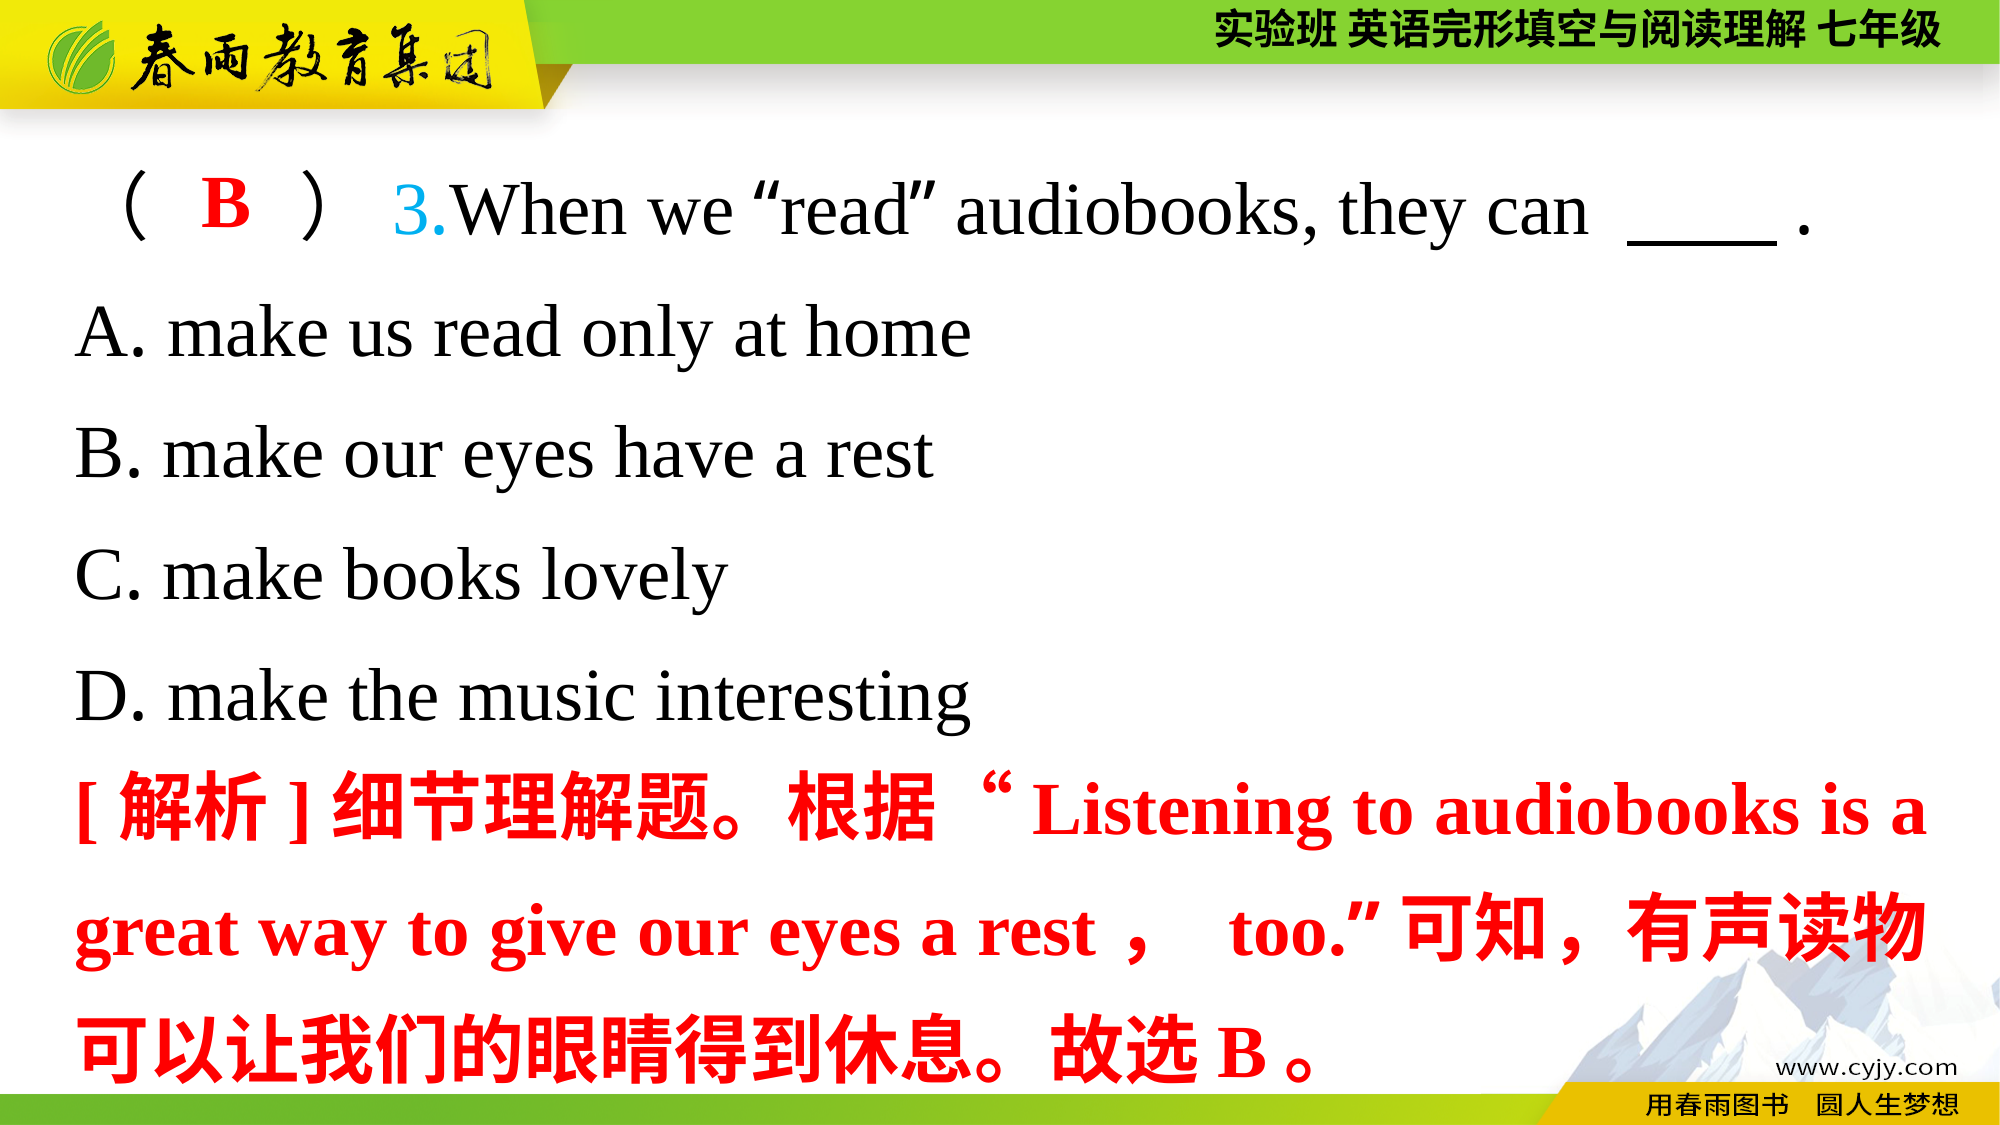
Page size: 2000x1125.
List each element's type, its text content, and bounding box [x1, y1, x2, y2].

picture [0, 0, 2000, 1125]
text_box B [186, 145, 267, 251]
list （ ）3.When we “read” audiobooks, they can . A. make us read only at home B. make our eyes have a rest C. make books lovely D. make the music interesting [59, 121, 1944, 720]
text_box [解析]细节理解题。根据“Listening to audiobooks is a great way to give our eyes a rest， too.”可知，有声读物可以让我们的眼睛得到休息。故选B。 [59, 720, 1944, 1100]
